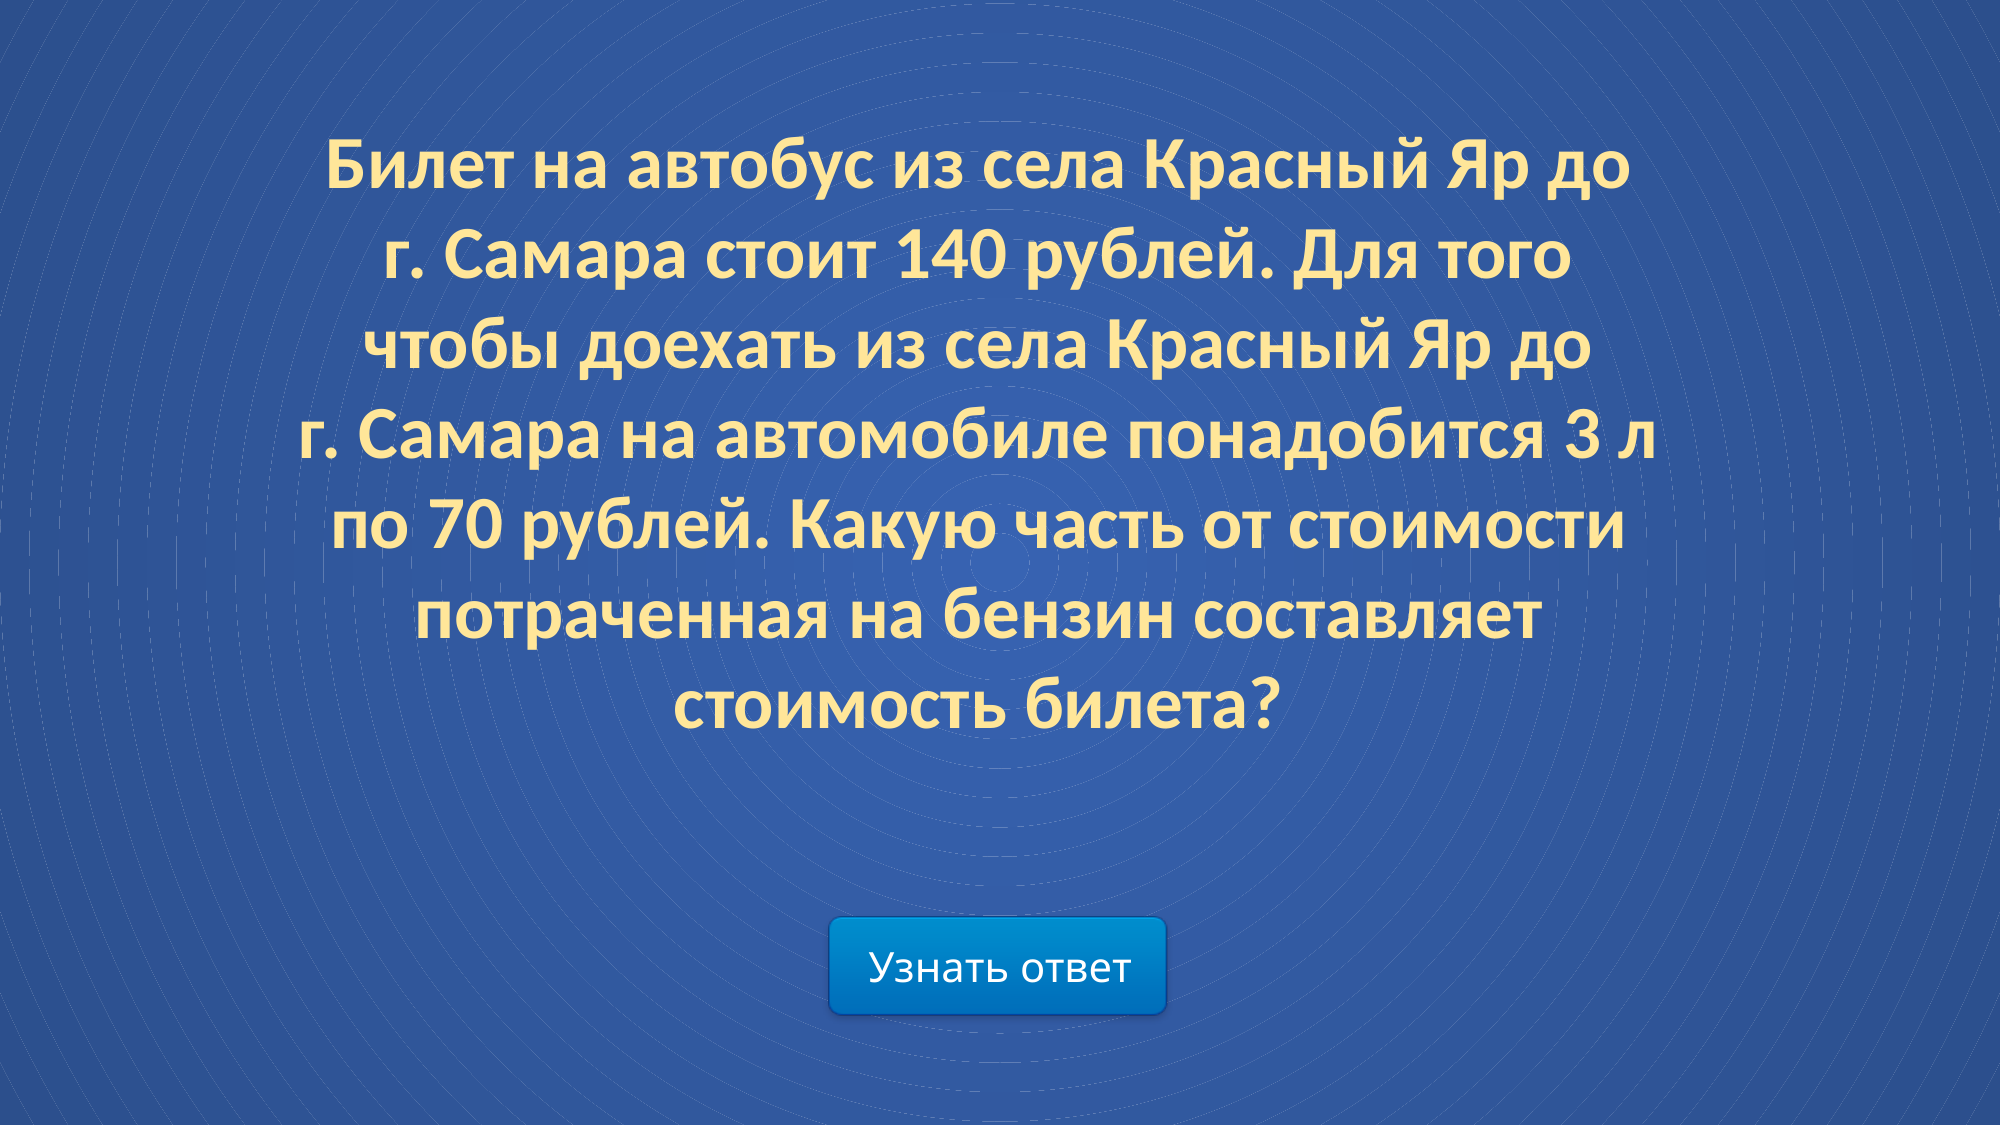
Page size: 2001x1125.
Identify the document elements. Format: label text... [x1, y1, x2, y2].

text_box Билет на автобус из села Красный Яр до г. Самара стоит 140 рублей. Для того чтобы доехать из села Красный Яр до г. Самара на автомобиле понадобится 3 л по 70 рублей. Какую часть от стоимости потраченная на бензин составляет стоимость билета? [266, 106, 1692, 839]
picture [793, 902, 1180, 1035]
